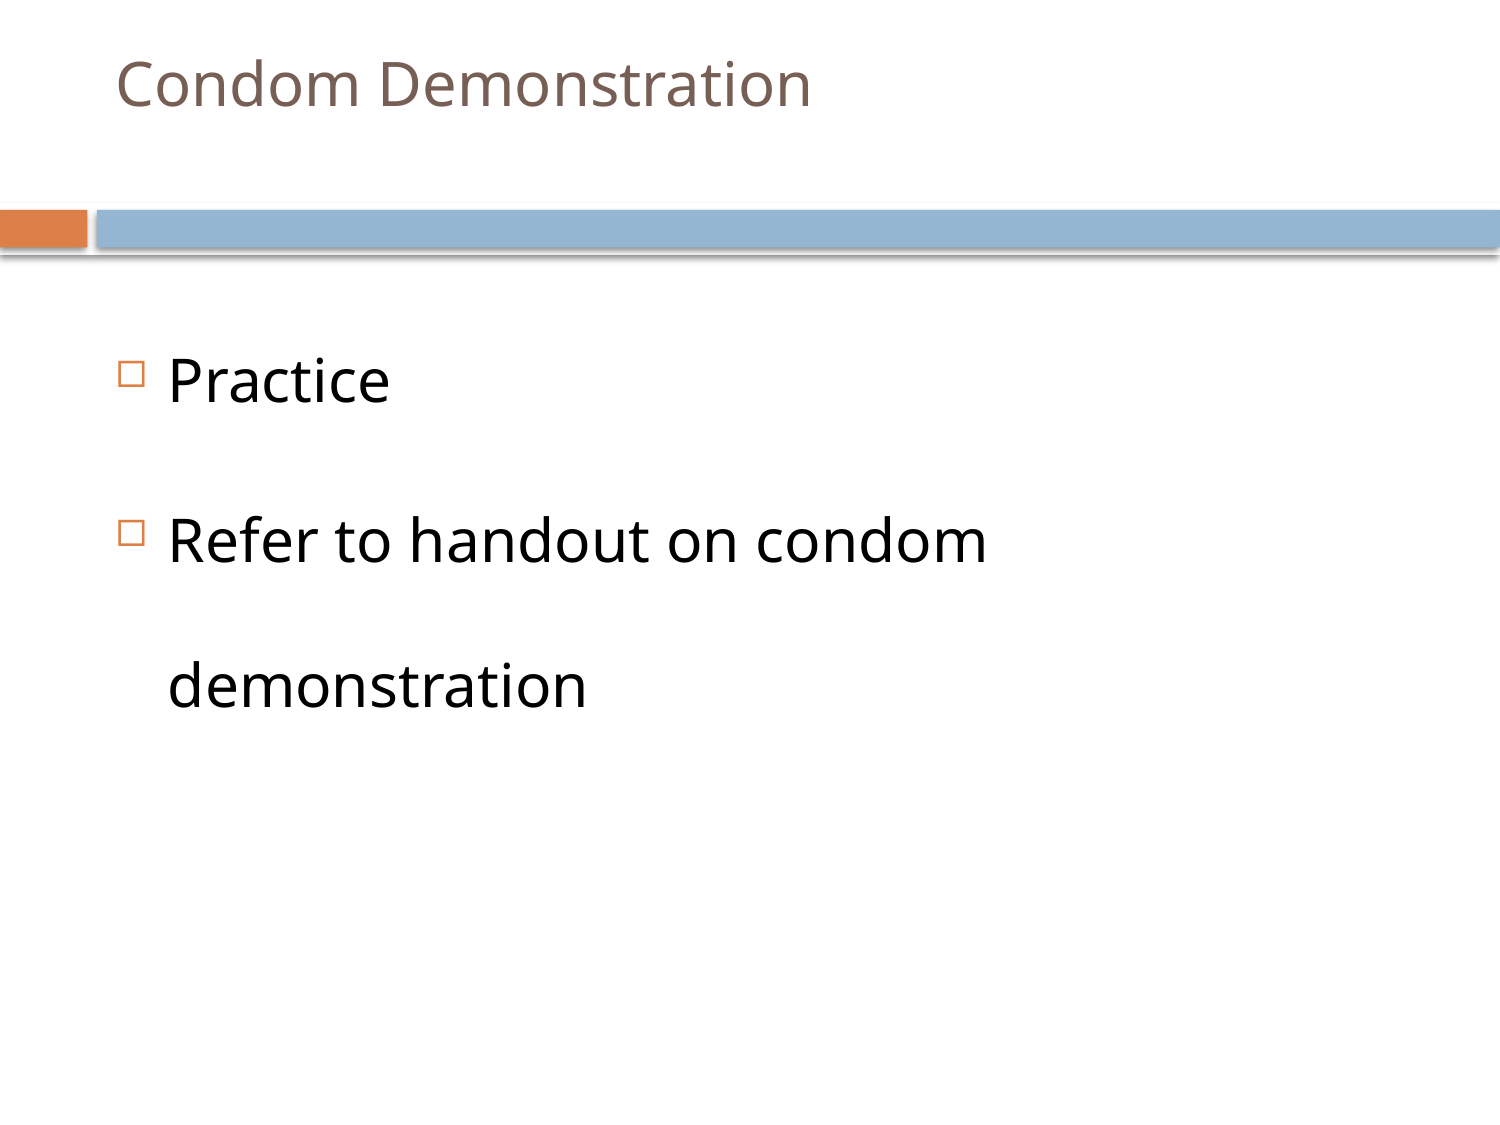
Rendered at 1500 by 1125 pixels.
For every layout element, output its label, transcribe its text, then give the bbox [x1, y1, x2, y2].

list Practice Refer to handout on condom demonstration [100, 262, 1439, 1001]
title Condom Demonstration [100, 37, 1439, 201]
